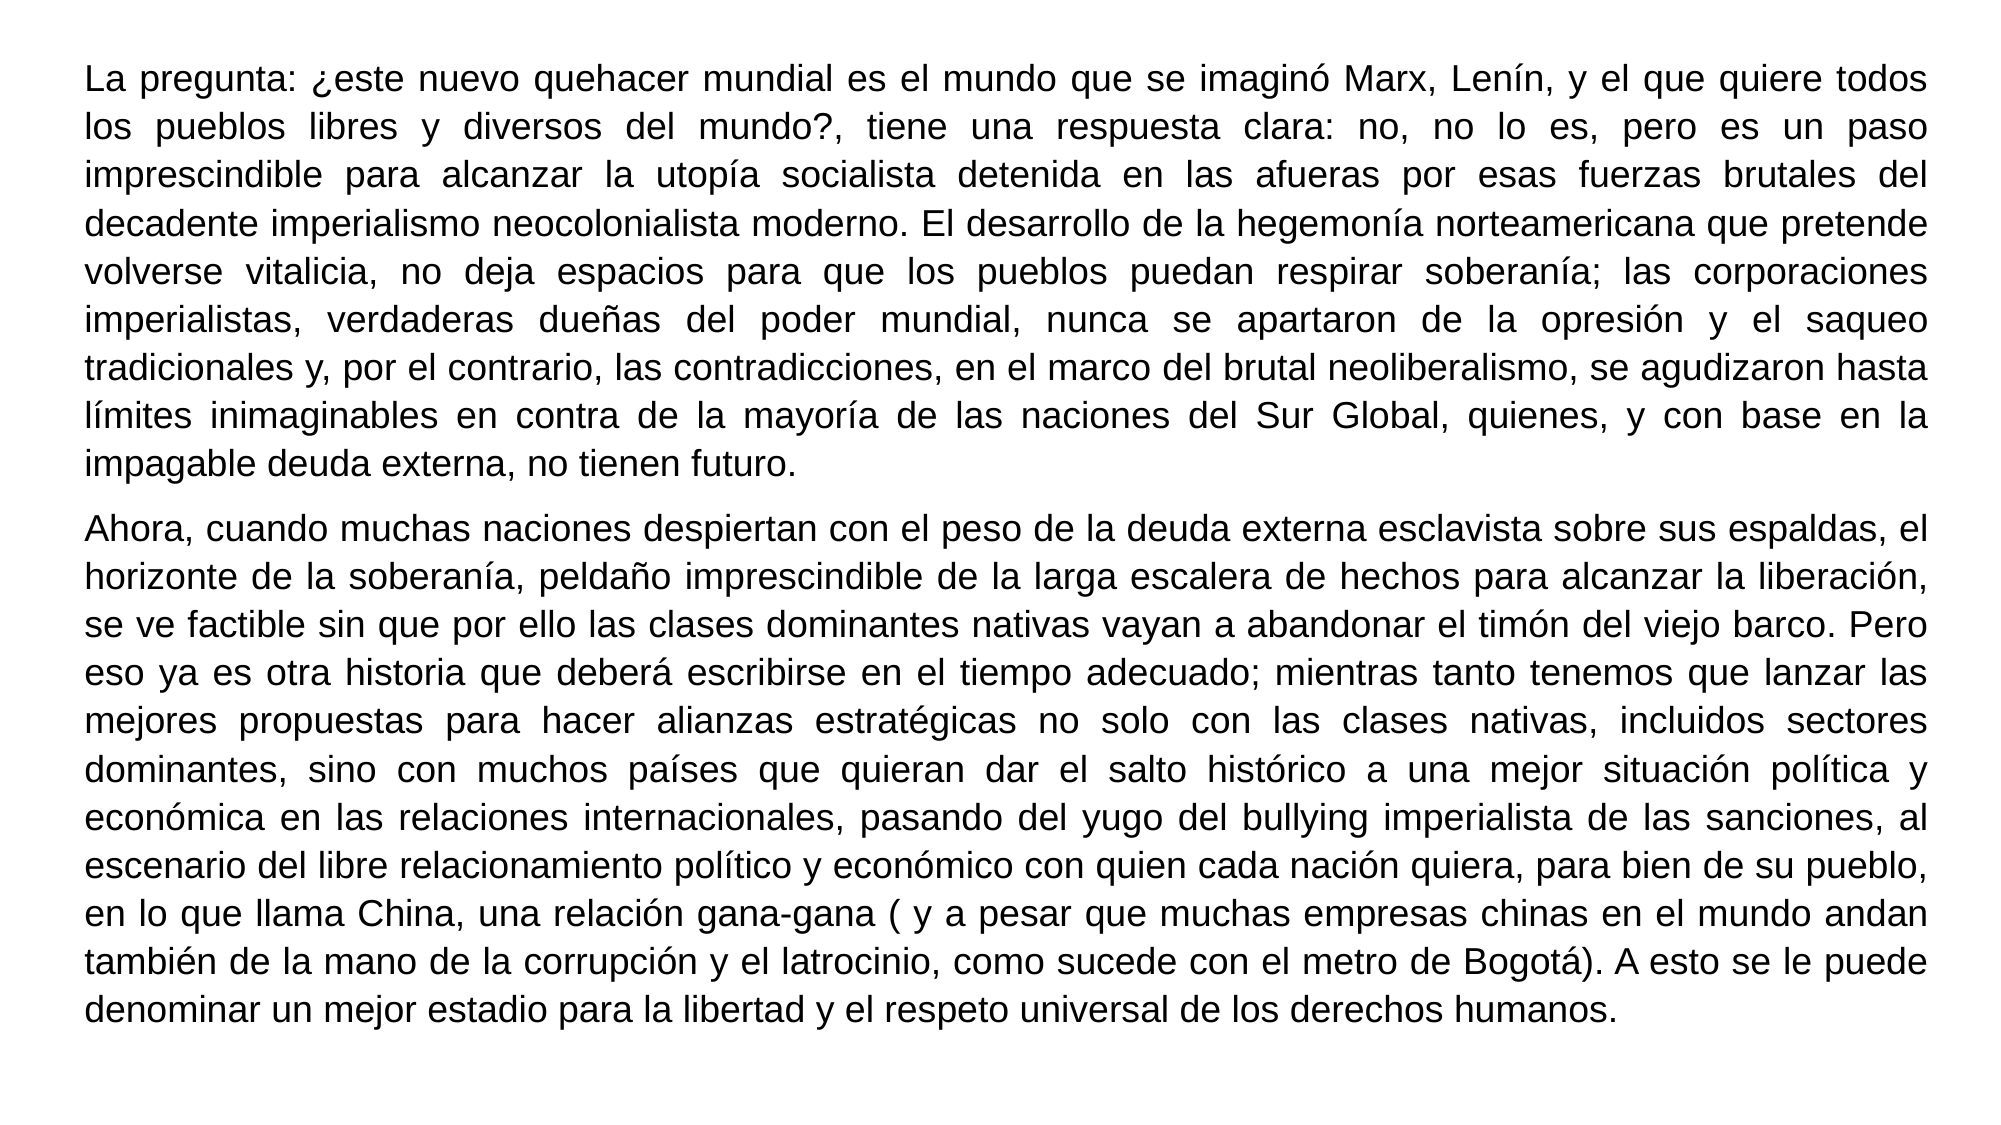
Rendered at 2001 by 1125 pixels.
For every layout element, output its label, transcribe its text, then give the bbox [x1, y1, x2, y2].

text_box La pregunta: ¿este nuevo quehacer mundial es el mundo que se imaginó Marx, Lenín, y el que quiere todos los pueblos libres y diversos del mundo?, tiene una respuesta clara: no, no lo es, pero es un paso imprescindible para alcanzar la utopía socialista detenida en las afueras por esas fuerzas brutales del decadente imperialismo neocolonialista moderno. El desarrollo de la hegemonía norteamericana que pretende volverse vitalicia, no deja espacios para que los pueblos puedan respirar soberanía; las corporaciones imperialistas, verdaderas dueñas del poder mundial, nunca se apartaron de la opresión y el saqueo tradicionales y, por el contrario, las contradicciones, en el marco del brutal neoliberalismo, se agudizaron hasta límites inimaginables en contra de la mayoría de las naciones del Sur Global, quienes, y con base en la impagable deuda externa, no tienen futuro. Ahora, cuando muchas naciones despiertan con el peso de la deuda externa esclavista sobre sus espaldas, el horizonte de la soberanía, peldaño imprescindible de la larga escalera de hechos para alcanzar la liberación, se ve factible sin que por ello las clases dominantes nativas vayan a abandonar el timón del viejo barco. Pero eso ya es otra historia que deberá escribirse en el tiempo adecuado; mientras tanto tenemos que lanzar las mejores propuestas para hacer alianzas estratégicas no solo con las clases nativas, incluidos sectores dominantes, sino con muchos países que quieran dar el salto histórico a una mejor situación política y económica en las relaciones internacionales, pasando del yugo del bullying imperialista de las sanciones, al escenario del libre relacionamiento político y económico con quien cada nación quiera, para bien de su pueblo, en lo que llama China, una relación gana-gana ( y a pesar que muchas empresas chinas en el mundo andan también de la mano de la corrupción y el latrocinio, como sucede con el metro de Bogotá). A esto se le puede denominar un mejor estadio para la libertad y el respeto universal de los derechos humanos. [69, 43, 1944, 1038]
